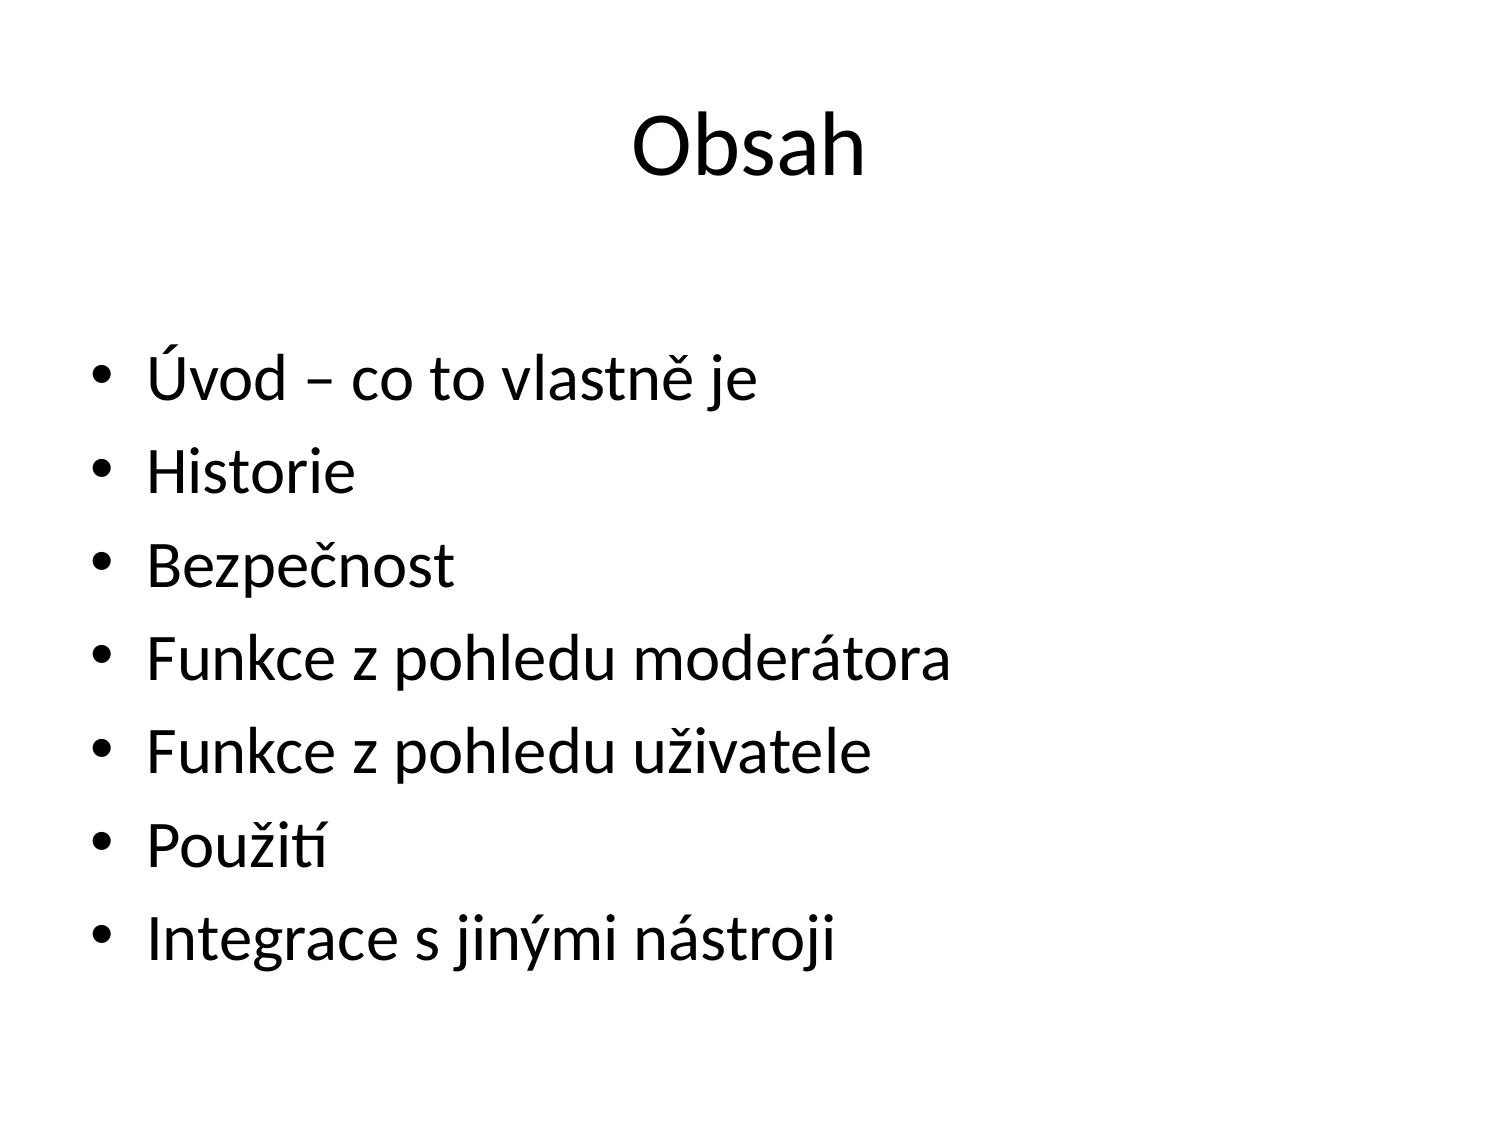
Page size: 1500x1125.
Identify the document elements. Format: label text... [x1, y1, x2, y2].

list Úvod – co to vlastně je Historie Bezpečnost Funkce z pohledu moderátora Funkce z pohledu uživatele Použití Integrace s jinými nástroji [75, 326, 1425, 1005]
title Obsah [75, 45, 1425, 233]
